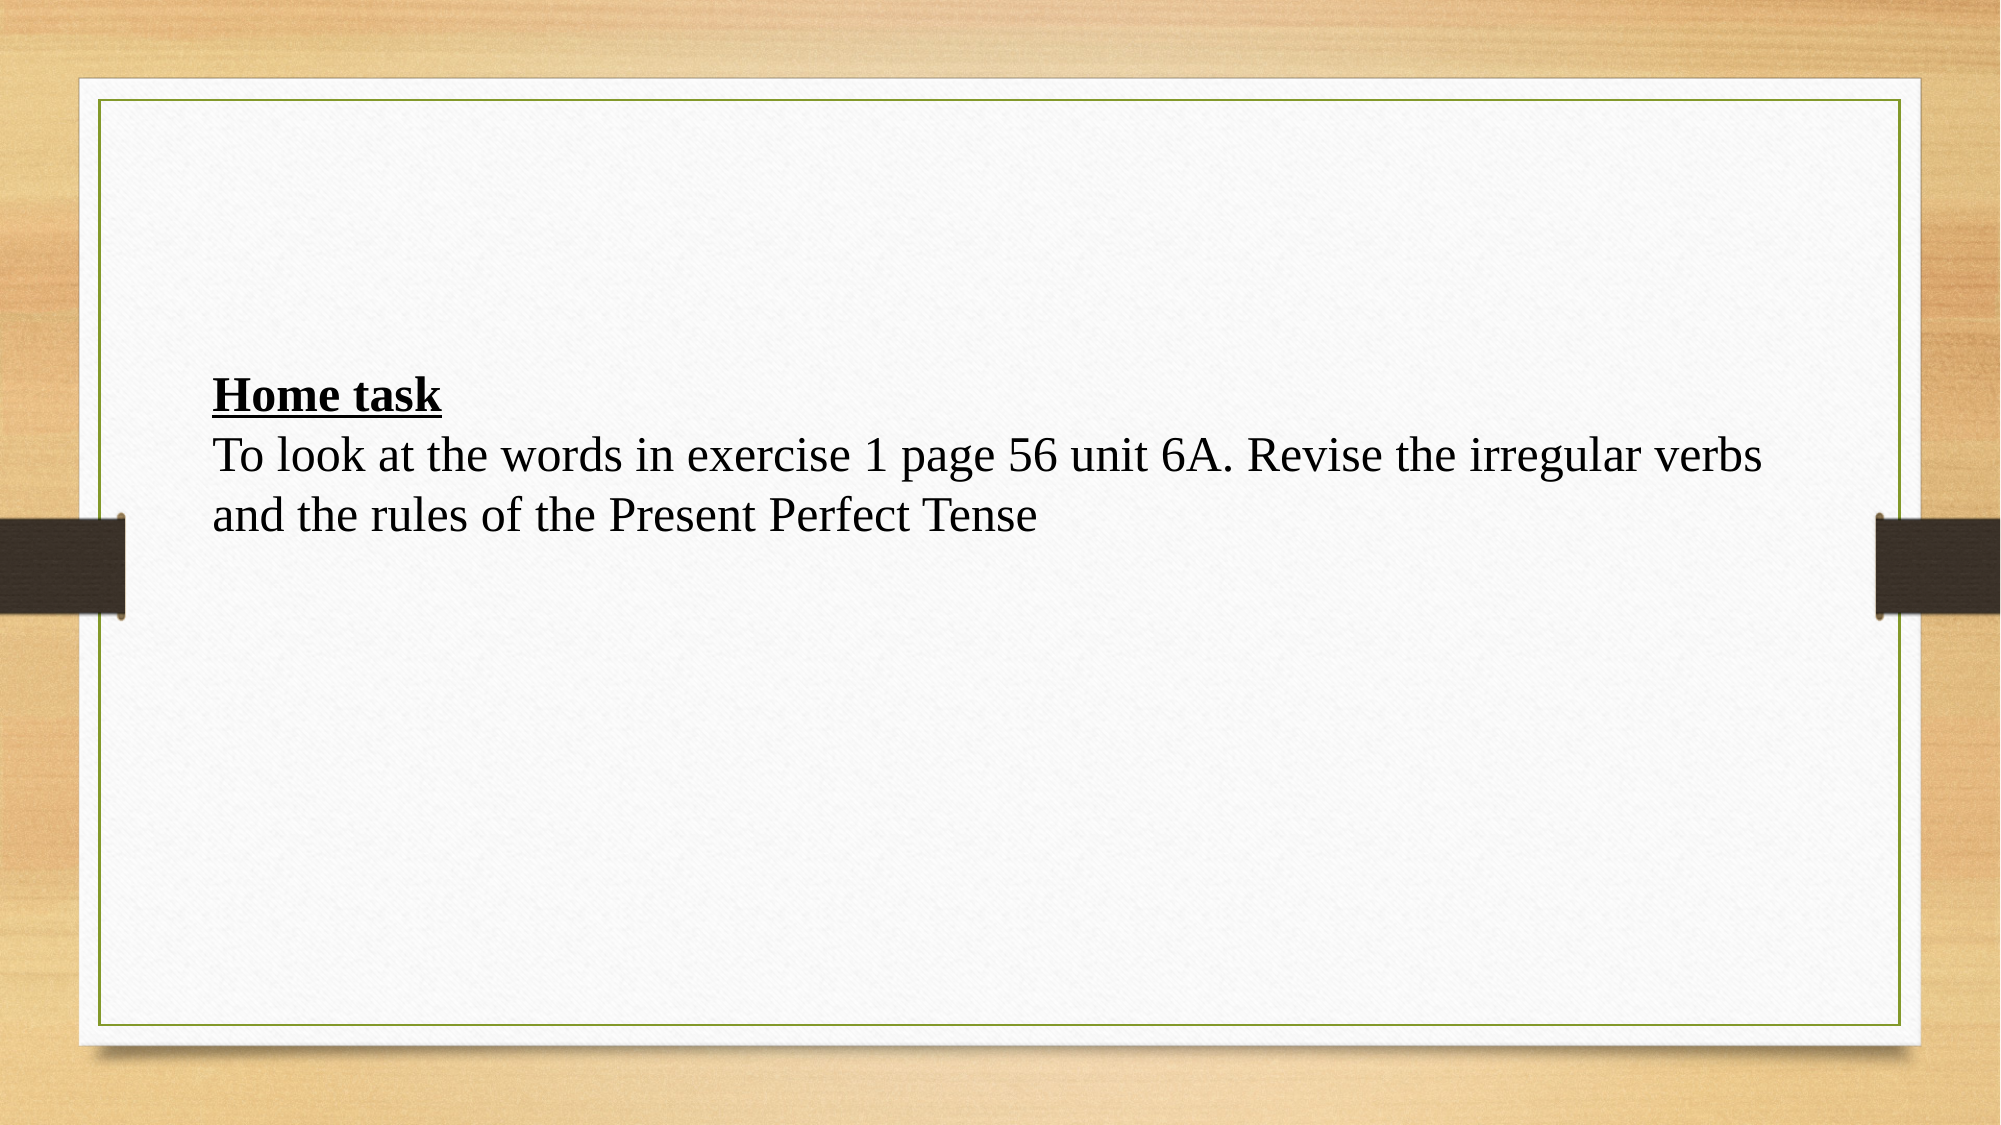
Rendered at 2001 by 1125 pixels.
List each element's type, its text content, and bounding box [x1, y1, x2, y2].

picture [0, 0, 2001, 1125]
text_box Home task To look at the words in exercise 1 page 56 unit 6A. Revise the irregular verbs and the rules of the Present Perfect Tense [197, 354, 1787, 550]
